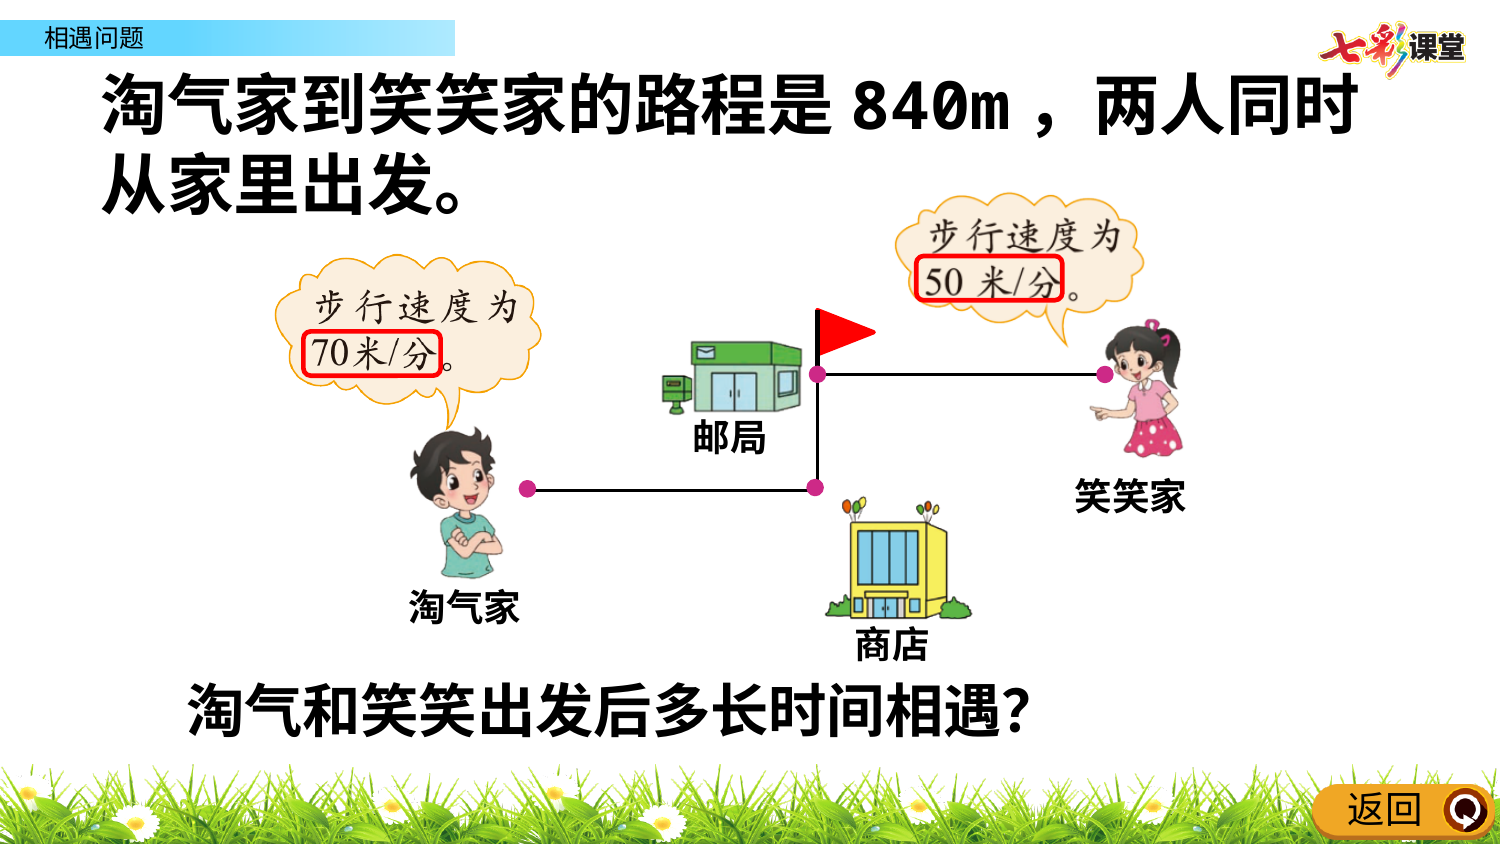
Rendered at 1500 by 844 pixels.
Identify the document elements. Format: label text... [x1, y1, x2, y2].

text_box 淘气家 [378, 576, 551, 637]
picture [648, 327, 815, 425]
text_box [817, 309, 875, 373]
picture [1316, 20, 1468, 80]
picture [886, 185, 1186, 465]
text_box 邮局 [644, 430, 813, 467]
text_box 淘气和笑笑出发后多长时间相遇？ [171, 666, 1185, 752]
text_box 笑笑家 [1045, 465, 1218, 525]
text_box [518, 480, 537, 498]
picture [265, 246, 546, 584]
picture [0, 764, 1500, 844]
text_box 商店 [806, 634, 979, 666]
text_box 淘气家到笑笑家的路程是840m，两人同时从家里出发。 [85, 55, 1400, 231]
picture [811, 483, 982, 631]
